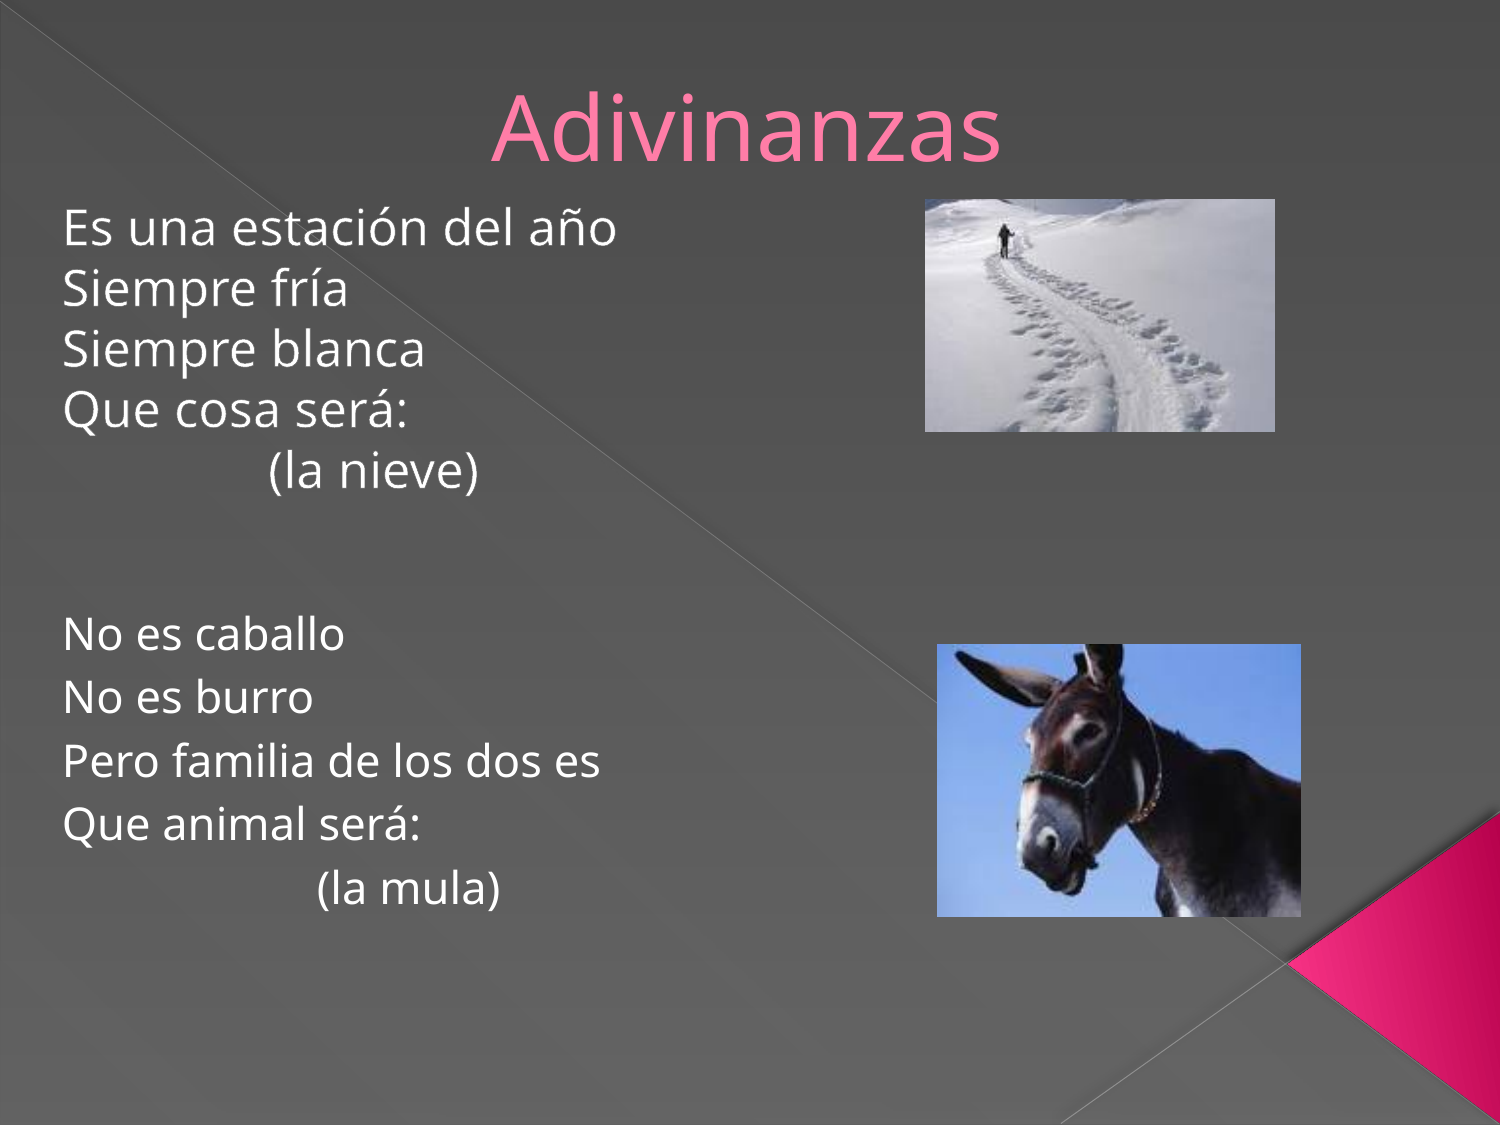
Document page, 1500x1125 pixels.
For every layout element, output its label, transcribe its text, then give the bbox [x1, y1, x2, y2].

subtitle Es una estación del año Siempre fría Siempre blanca Que cosa será: (la nieve) [46, 187, 645, 551]
title Adivinanzas [82, 0, 1357, 188]
text_box No es caballo No es burro Pero familia de los dos es Que animal será: (la mula) [46, 597, 645, 961]
picture [937, 644, 1301, 918]
picture [925, 198, 1276, 432]
